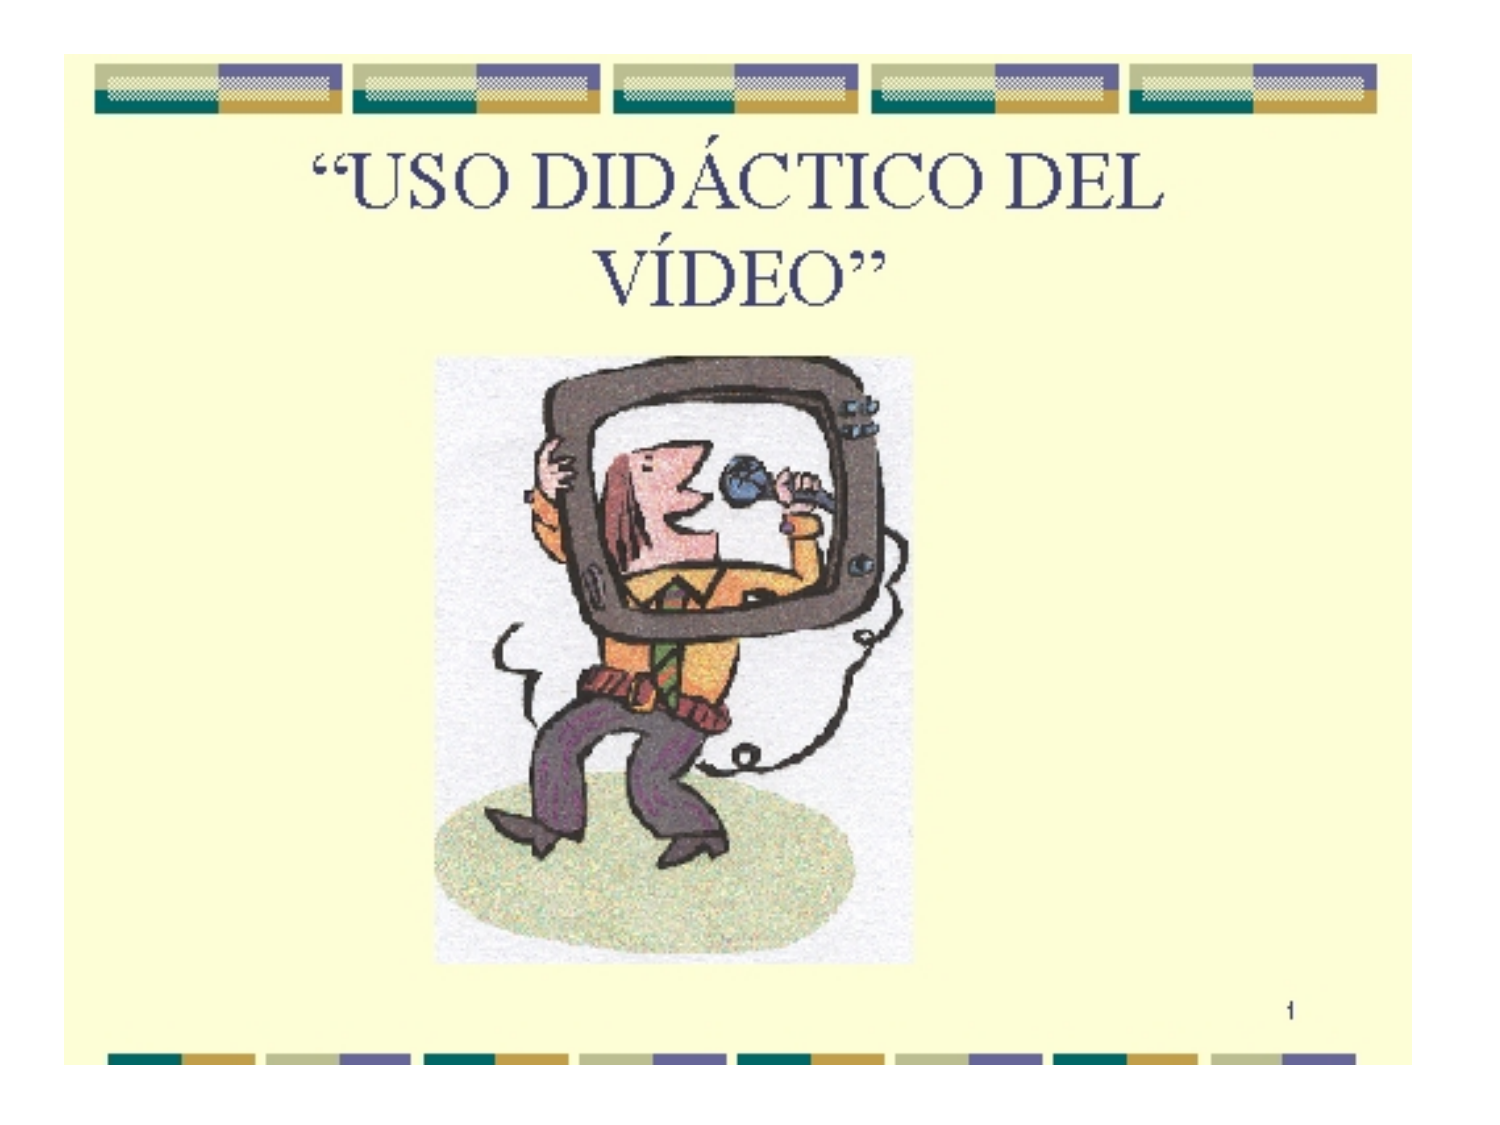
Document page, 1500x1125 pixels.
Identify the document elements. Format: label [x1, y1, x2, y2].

picture [64, 54, 1412, 1065]
